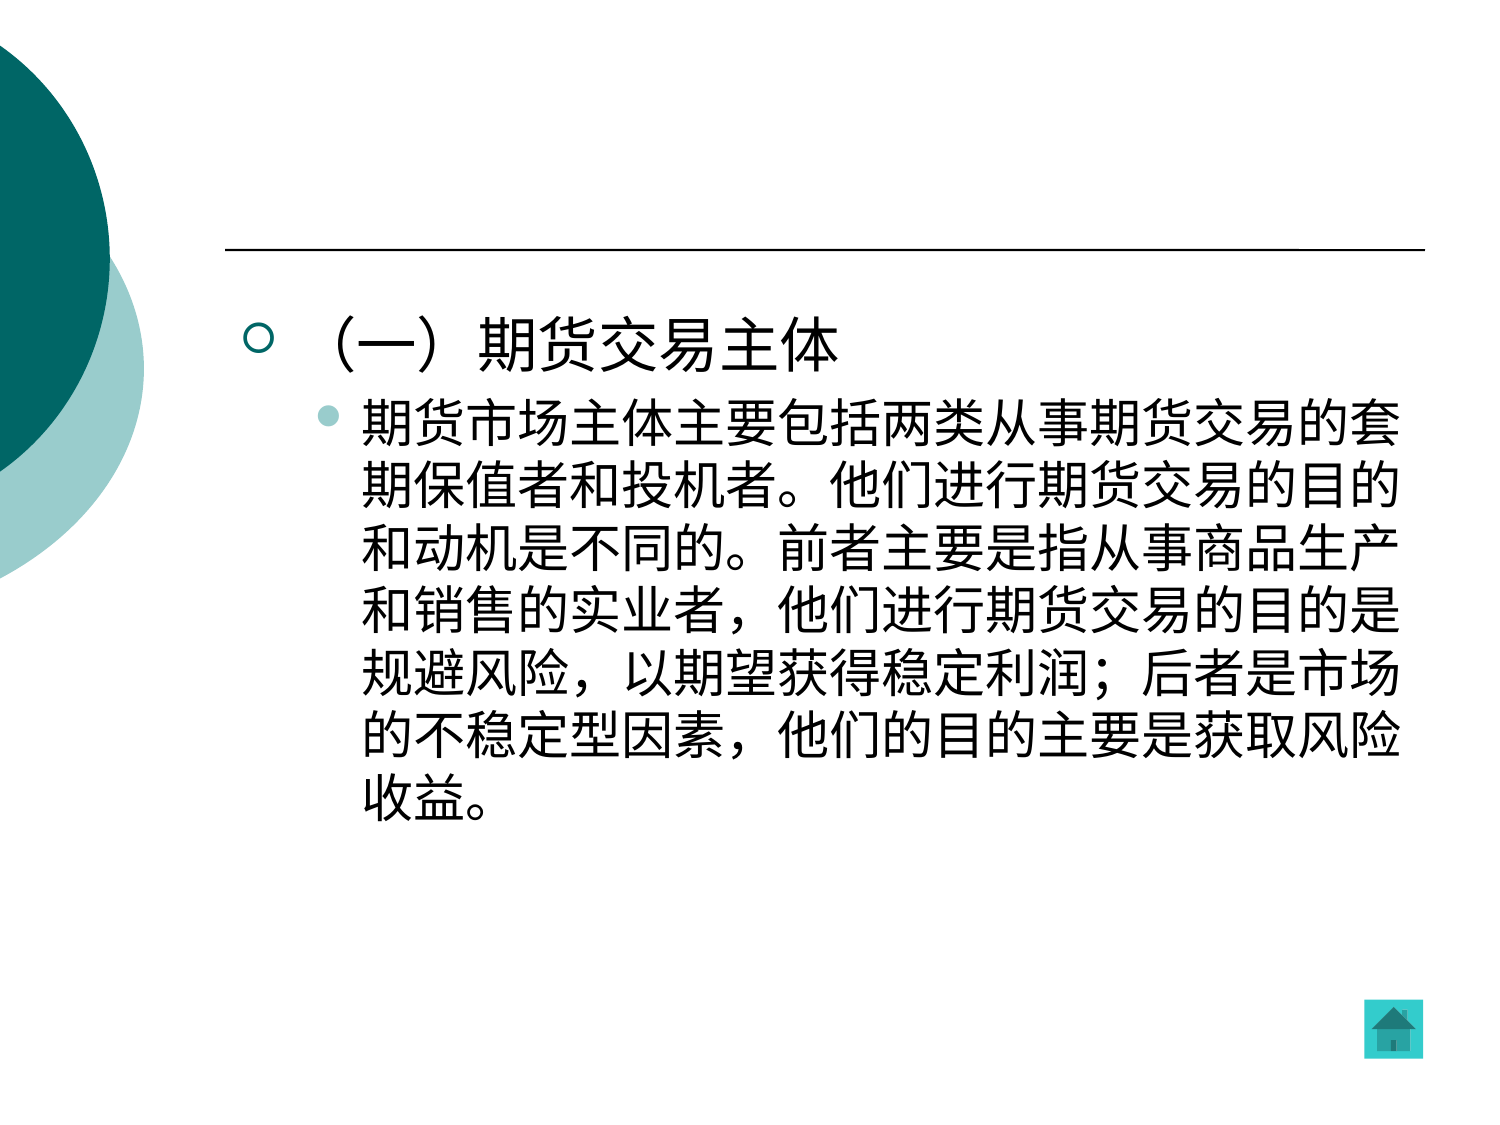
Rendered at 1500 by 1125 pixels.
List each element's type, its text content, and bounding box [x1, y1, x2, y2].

list （一）期货交易主体 期货市场主体主要包括两类从事期货交易的套期保值者和投机者。他们进行期货交易的目的和动机是不同的。前者主要是指从事商品生产和销售的实业者，他们进行期货交易的目的是规避风险，以期望获得稳定利润；后者是市场的不稳定型因素，他们的目的主要是获取风险收益。 [224, 299, 1425, 975]
text_box [1364, 999, 1424, 1059]
